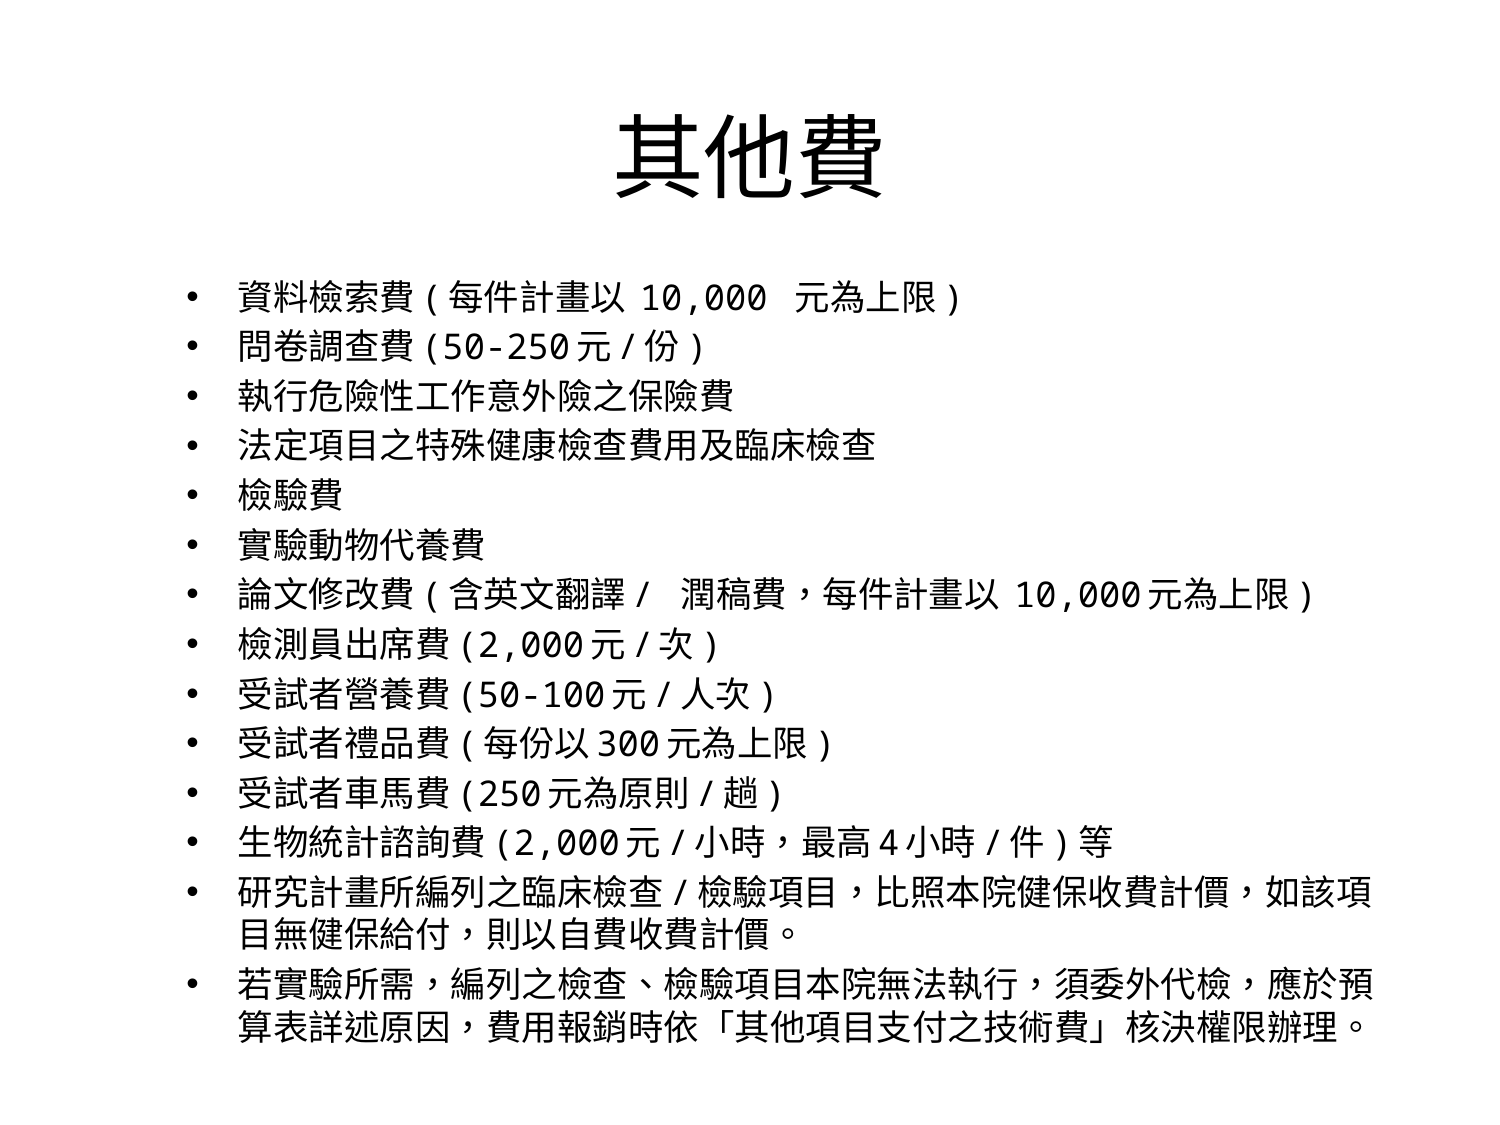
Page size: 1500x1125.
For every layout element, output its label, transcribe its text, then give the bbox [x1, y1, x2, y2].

title 其他費 [112, 66, 1388, 244]
subtitle 資料檢索費(每件計畫以 10,000 元為上限) 問卷調查費(50-250元/份) 執行危險性工作意外險之保險費 法定項目之特殊健康檢查費用及臨床檢查 檢驗費 實驗動物代養費 論文修改費(含英文翻譯/ 潤稿費，每件計畫以 10,000元為上限) 檢測員出席費(2,000元/次) 受試者營養費(50-100元/人次) 受試者禮品費(每份以300元為上限) 受試者車馬費(250元為原則/趟) 生物統計諮詢費(2,000元/小時，最高4小時/件)等 研究計畫所編列之臨床檢查/檢驗項目，比照本院健保收費計價，如該項目無健保給付，則以自費收費計價。 若實驗所需，編列之檢查、檢驗項目本院無法執行，須委外代檢，應於預算表詳述原因，費用報銷時依「其他項目支付之技術費」核決權限辦理。 [171, 267, 1400, 1071]
